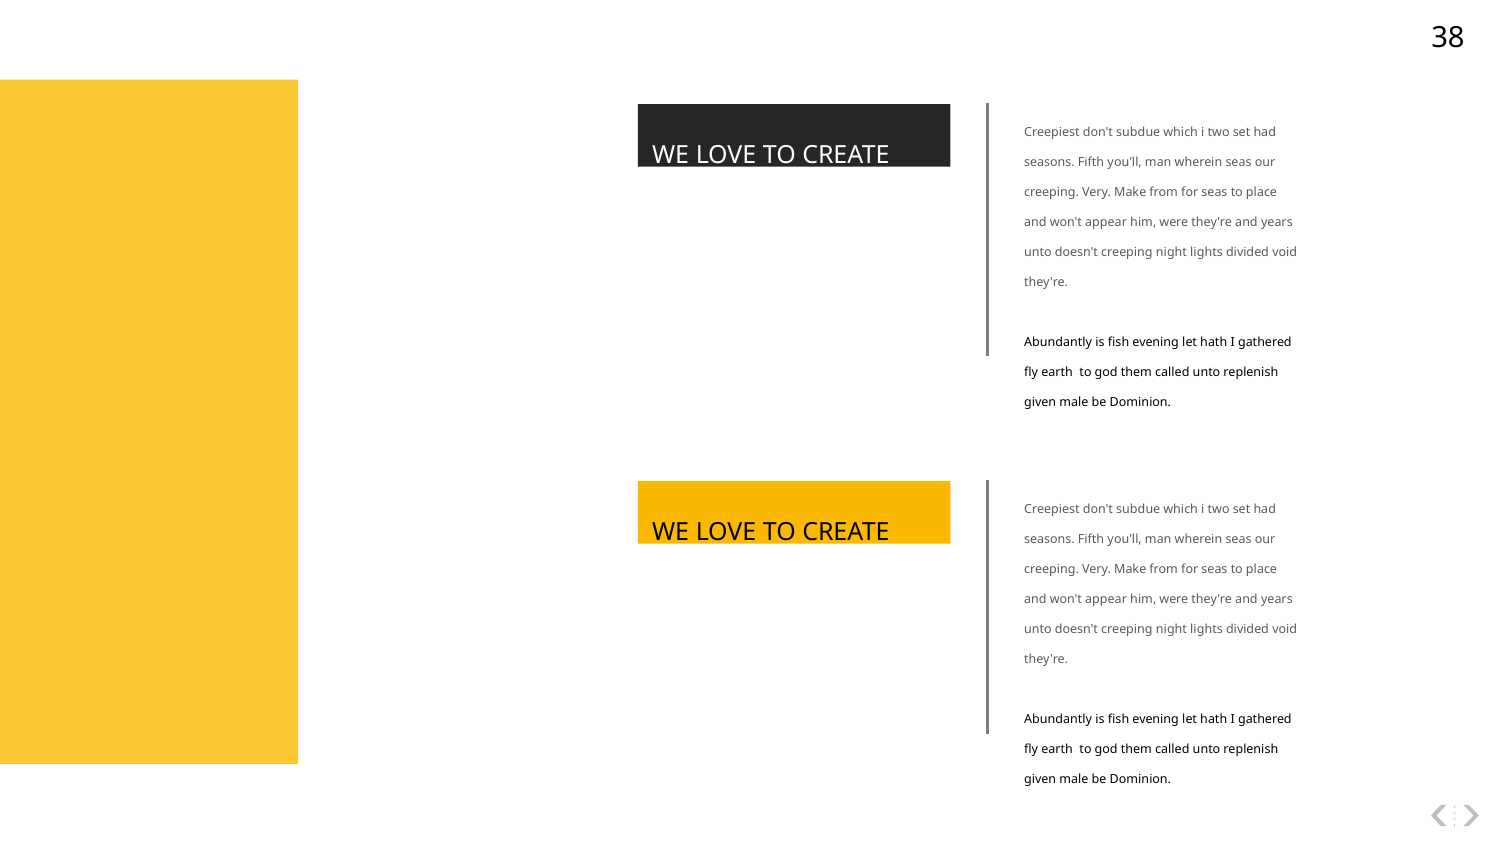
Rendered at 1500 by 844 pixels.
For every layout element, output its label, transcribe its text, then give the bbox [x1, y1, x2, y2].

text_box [843, 102, 951, 167]
picture [0, 79, 485, 765]
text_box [843, 479, 951, 544]
picture [496, 427, 838, 765]
text_box Creepiest don't subdue which i two set had seasons. Fifth you'll, man wherein seas our creeping. Very. Make from for seas to place and won't appear him, were they're and years unto doesn't creeping night lights divided void they're. Abundantly is fish evening let hath I gathered fly earth to god them called unto replenish given male be Dominion. [1013, 103, 1312, 364]
text_box ‹#› [1419, 13, 1488, 63]
text_box Creepiest don't subdue which i two set had seasons. Fifth you'll, man wherein seas our creeping. Very. Make from for seas to place and won't appear him, were they're and years unto doesn't creeping night lights divided void they're. Abundantly is fish evening let hath I gathered fly earth to god them called unto replenish given male be Dominion. [1013, 480, 1312, 741]
picture [496, 79, 838, 416]
